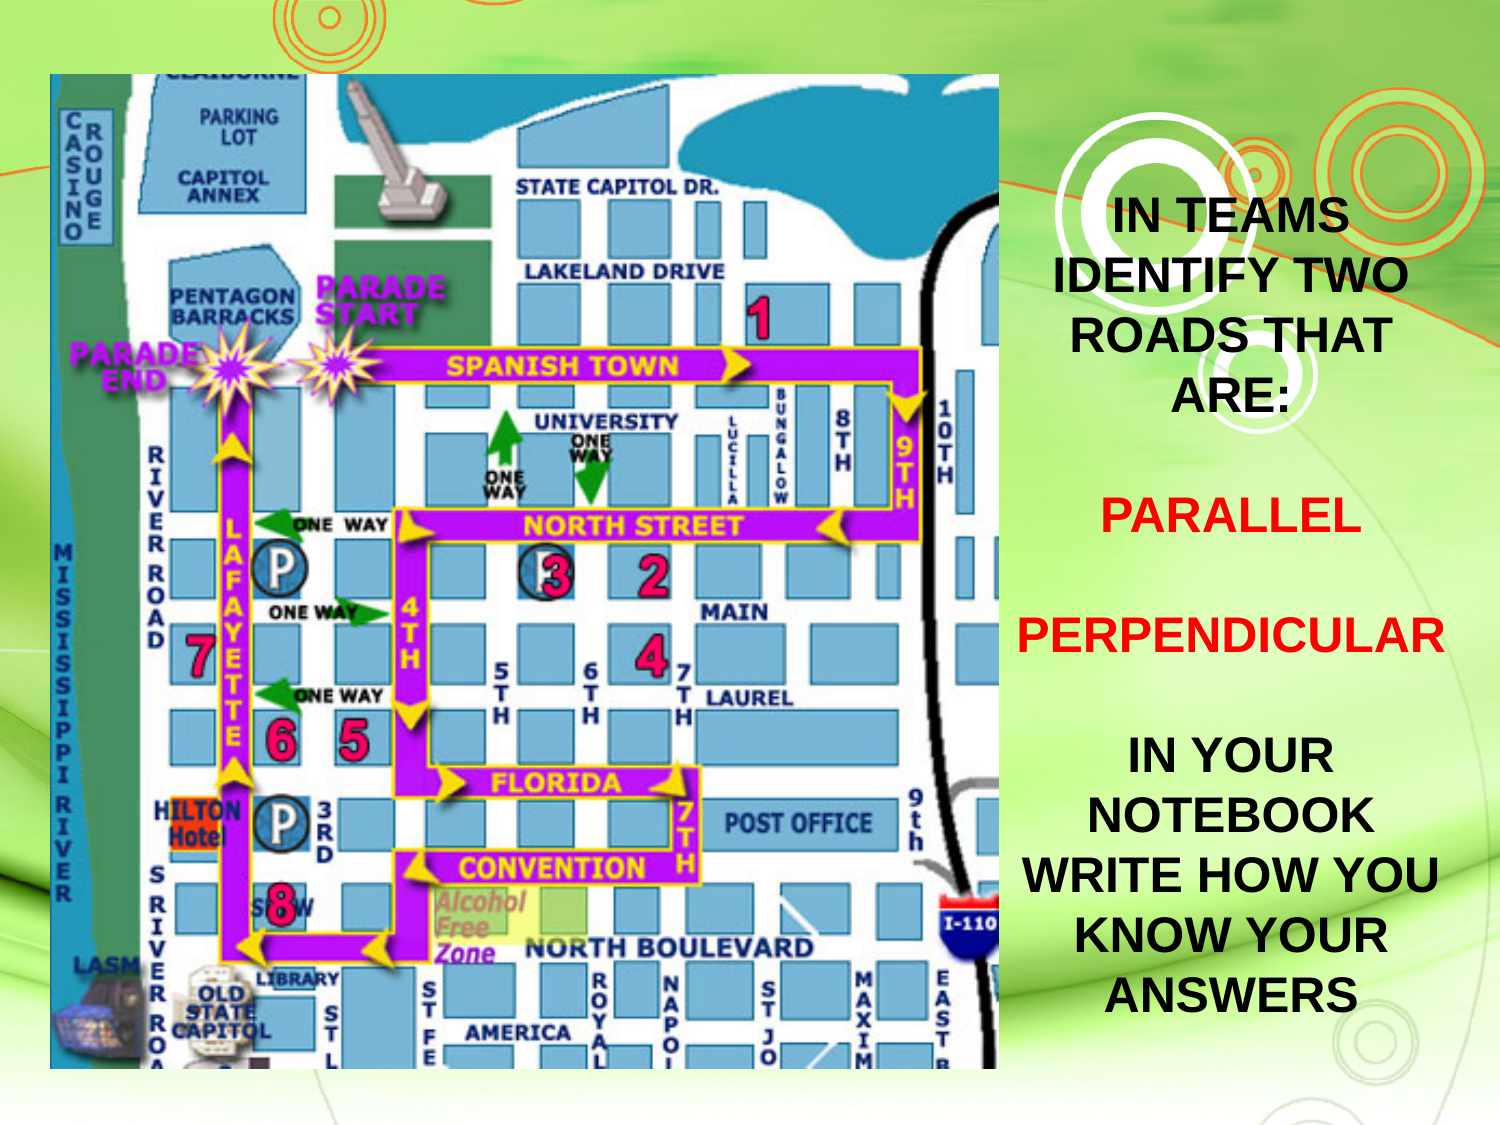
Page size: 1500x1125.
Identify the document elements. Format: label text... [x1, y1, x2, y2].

picture [0, 0, 1500, 1125]
text_box In teams identify two roads that are: Parallel Perpendicular In your notebook write how you know your answers [999, 174, 1463, 1090]
